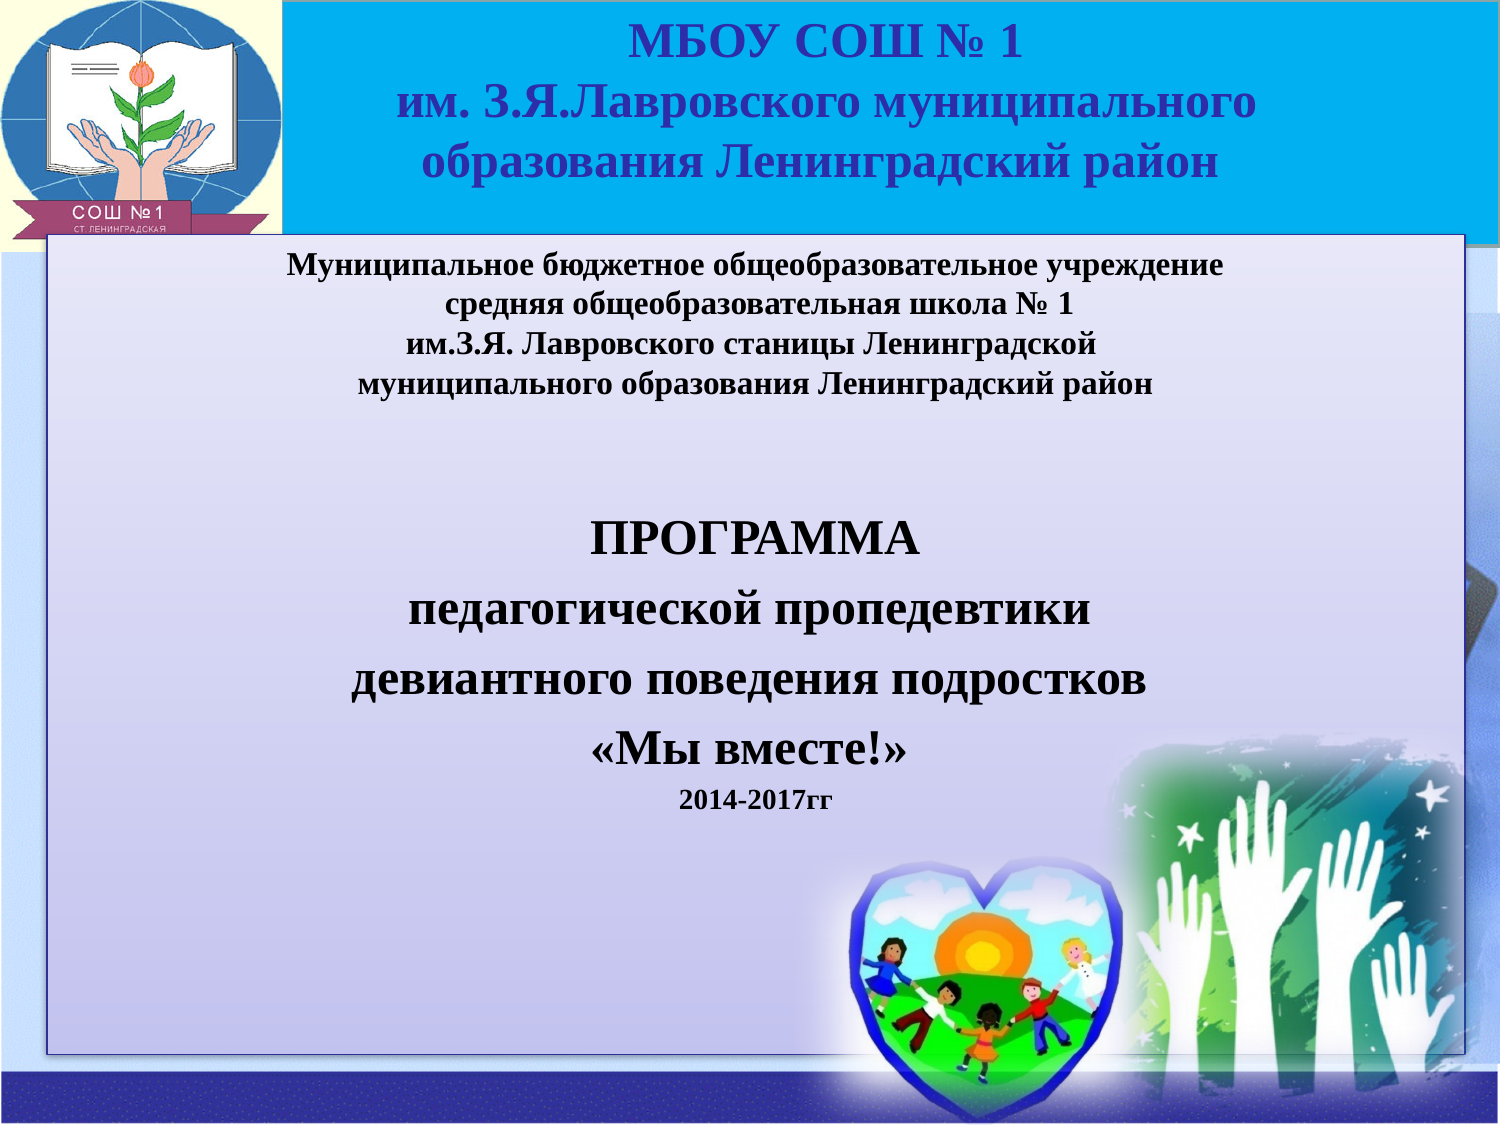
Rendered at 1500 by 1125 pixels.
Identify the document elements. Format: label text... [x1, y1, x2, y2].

text_box [282, 0, 1500, 248]
text_box Муниципальное бюджетное общеобразовательное учреждение средняя общеобразовательная школа № 1 им.З.Я. Лавровского станицы Ленинградской муниципального образования Ленинградский район ПРОГРАММА педагогической пропедевтики девиантного поведения подростков «Мы вместе!» 2014-2017гг [46, 234, 1466, 1055]
picture [0, 0, 1500, 1125]
text_box МБОУ СОШ № 1 им. З.Я.Лавровского муниципального образования Ленинградский район [368, 0, 1285, 195]
